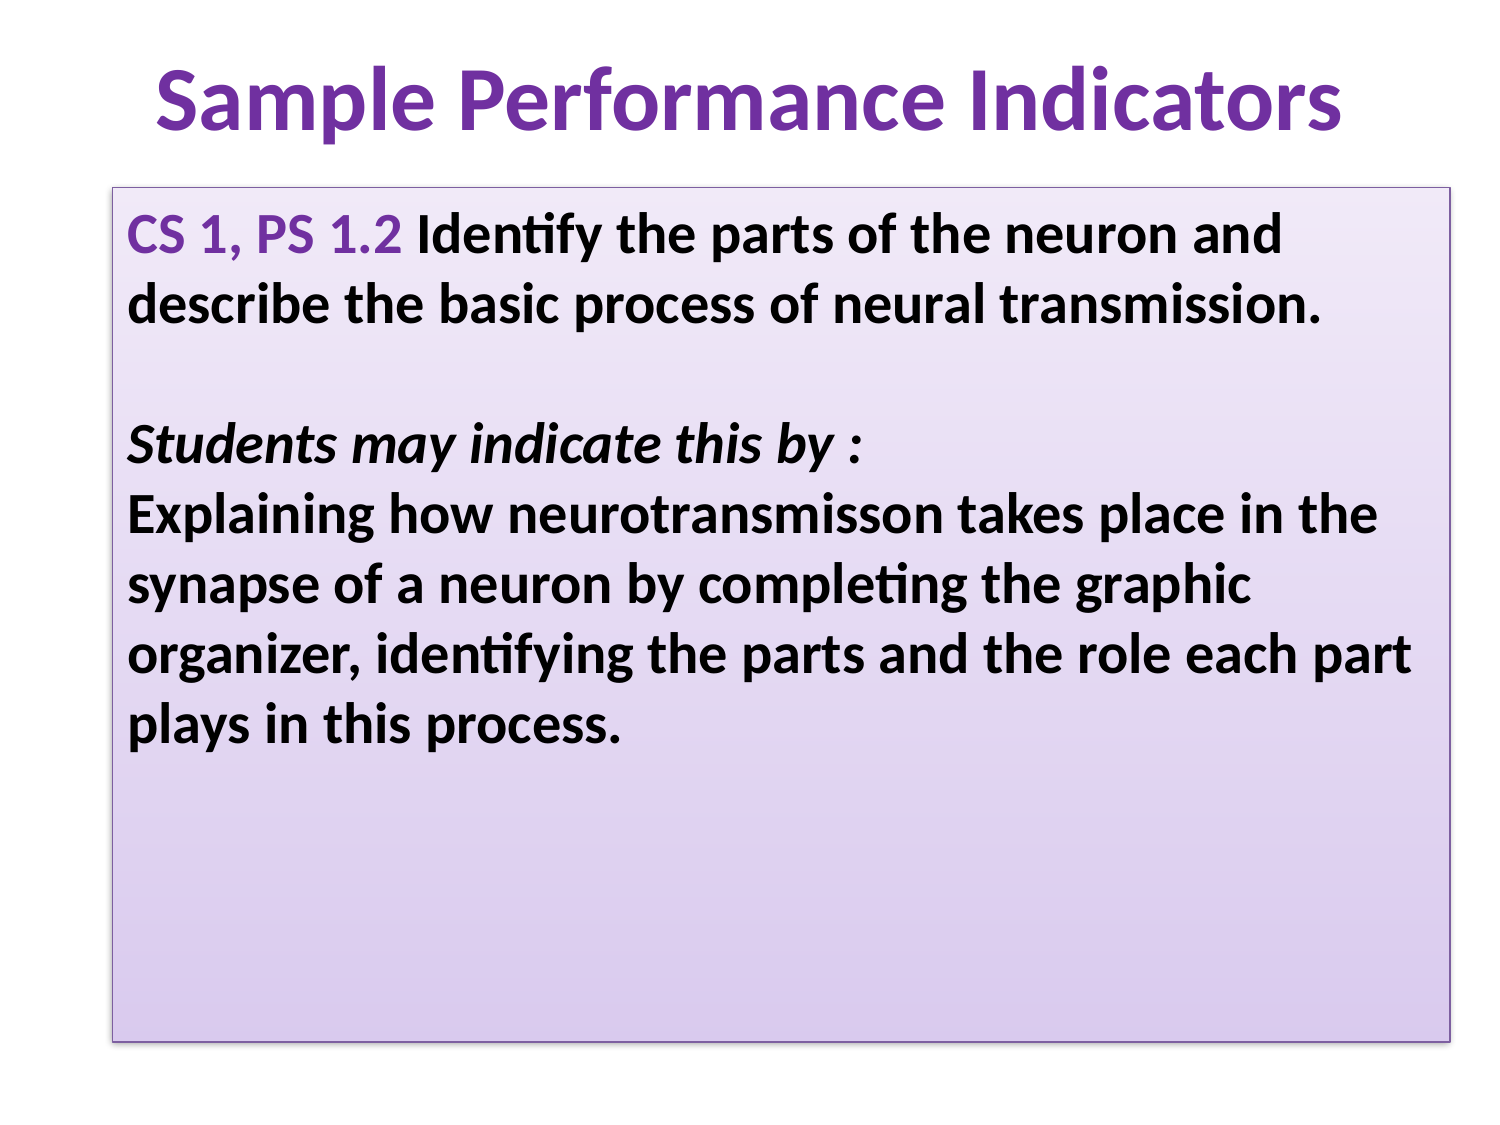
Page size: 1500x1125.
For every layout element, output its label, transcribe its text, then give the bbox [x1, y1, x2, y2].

title Sample Performance Indicators [75, 0, 1425, 188]
text_box CS 1, PS 1.2 Identify the parts of the neuron and describe the basic process of neural transmission. Students may indicate this by : Explaining how neurotransmisson takes place in the synapse of a neuron by completing the graphic organizer, identifying the parts and the role each part plays in this process. [112, 187, 1451, 1043]
